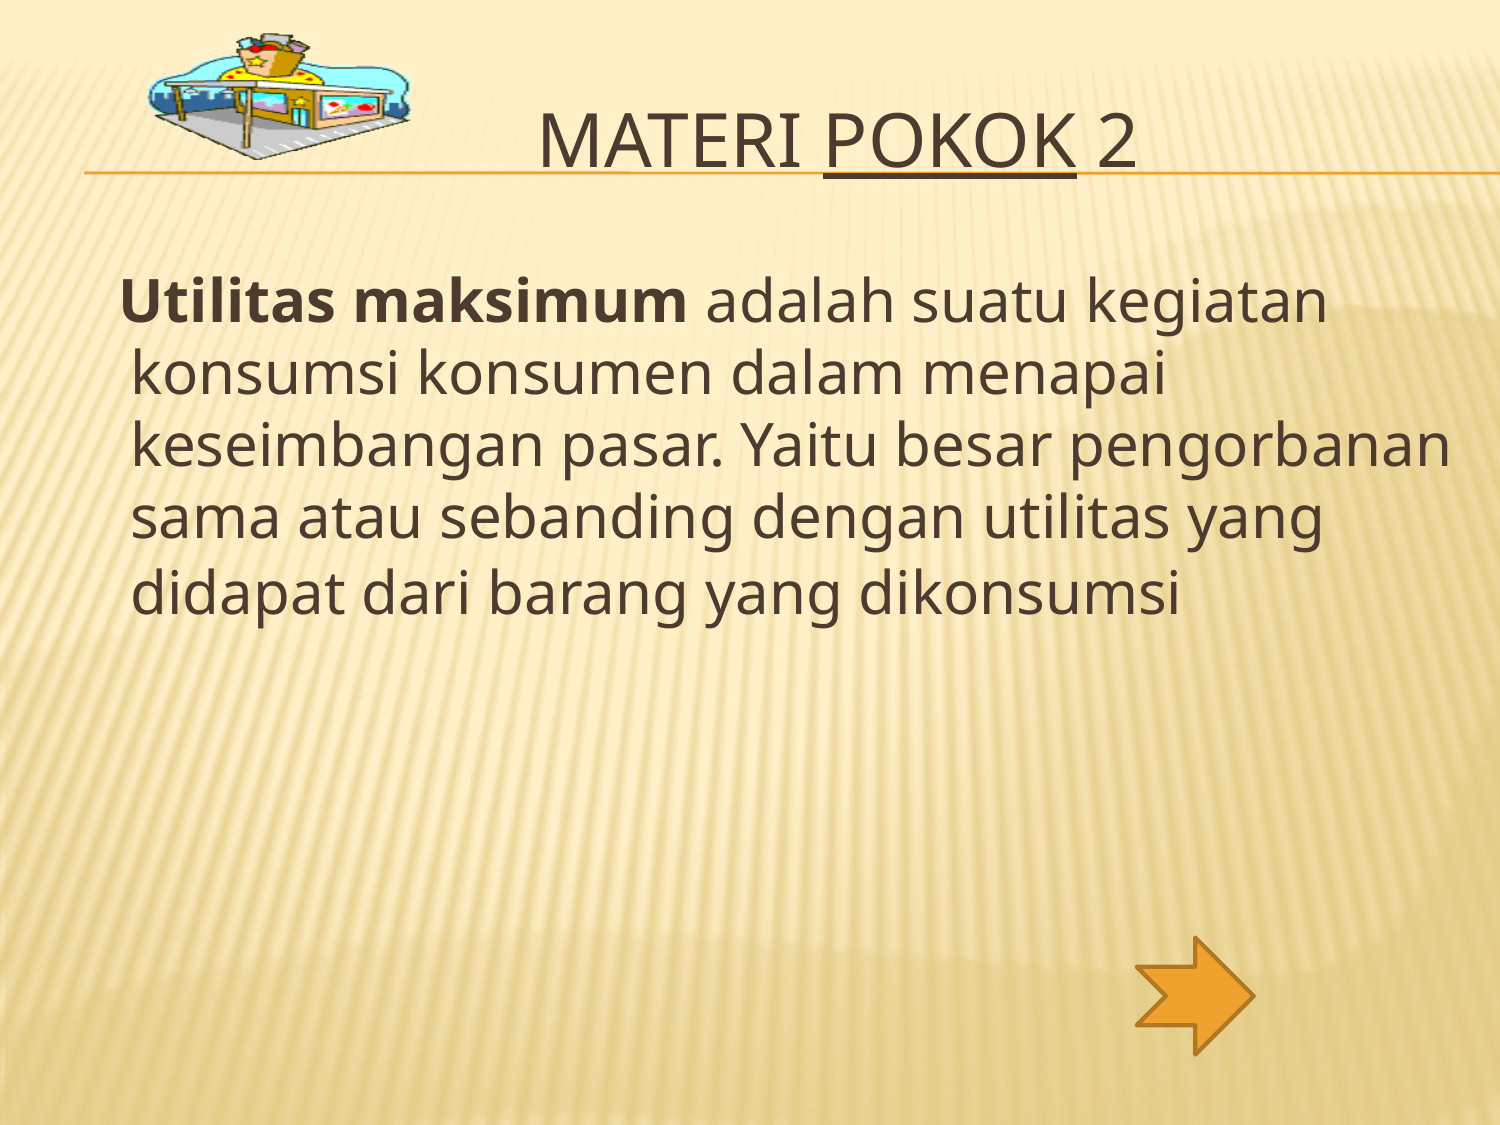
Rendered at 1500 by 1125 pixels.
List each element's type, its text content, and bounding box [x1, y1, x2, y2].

list Utilitas maksimum adalah suatu kegiatan konsumsi konsumen dalam menapai keseimbangan pasar. Yaitu besar pengorbanan sama atau sebanding dengan utilitas yang didapat dari barang yang dikonsumsi [50, 254, 1475, 998]
picture [105, 0, 458, 165]
title MATERI Pokok 2 [50, 75, 1475, 213]
text_box [1134, 935, 1256, 1057]
